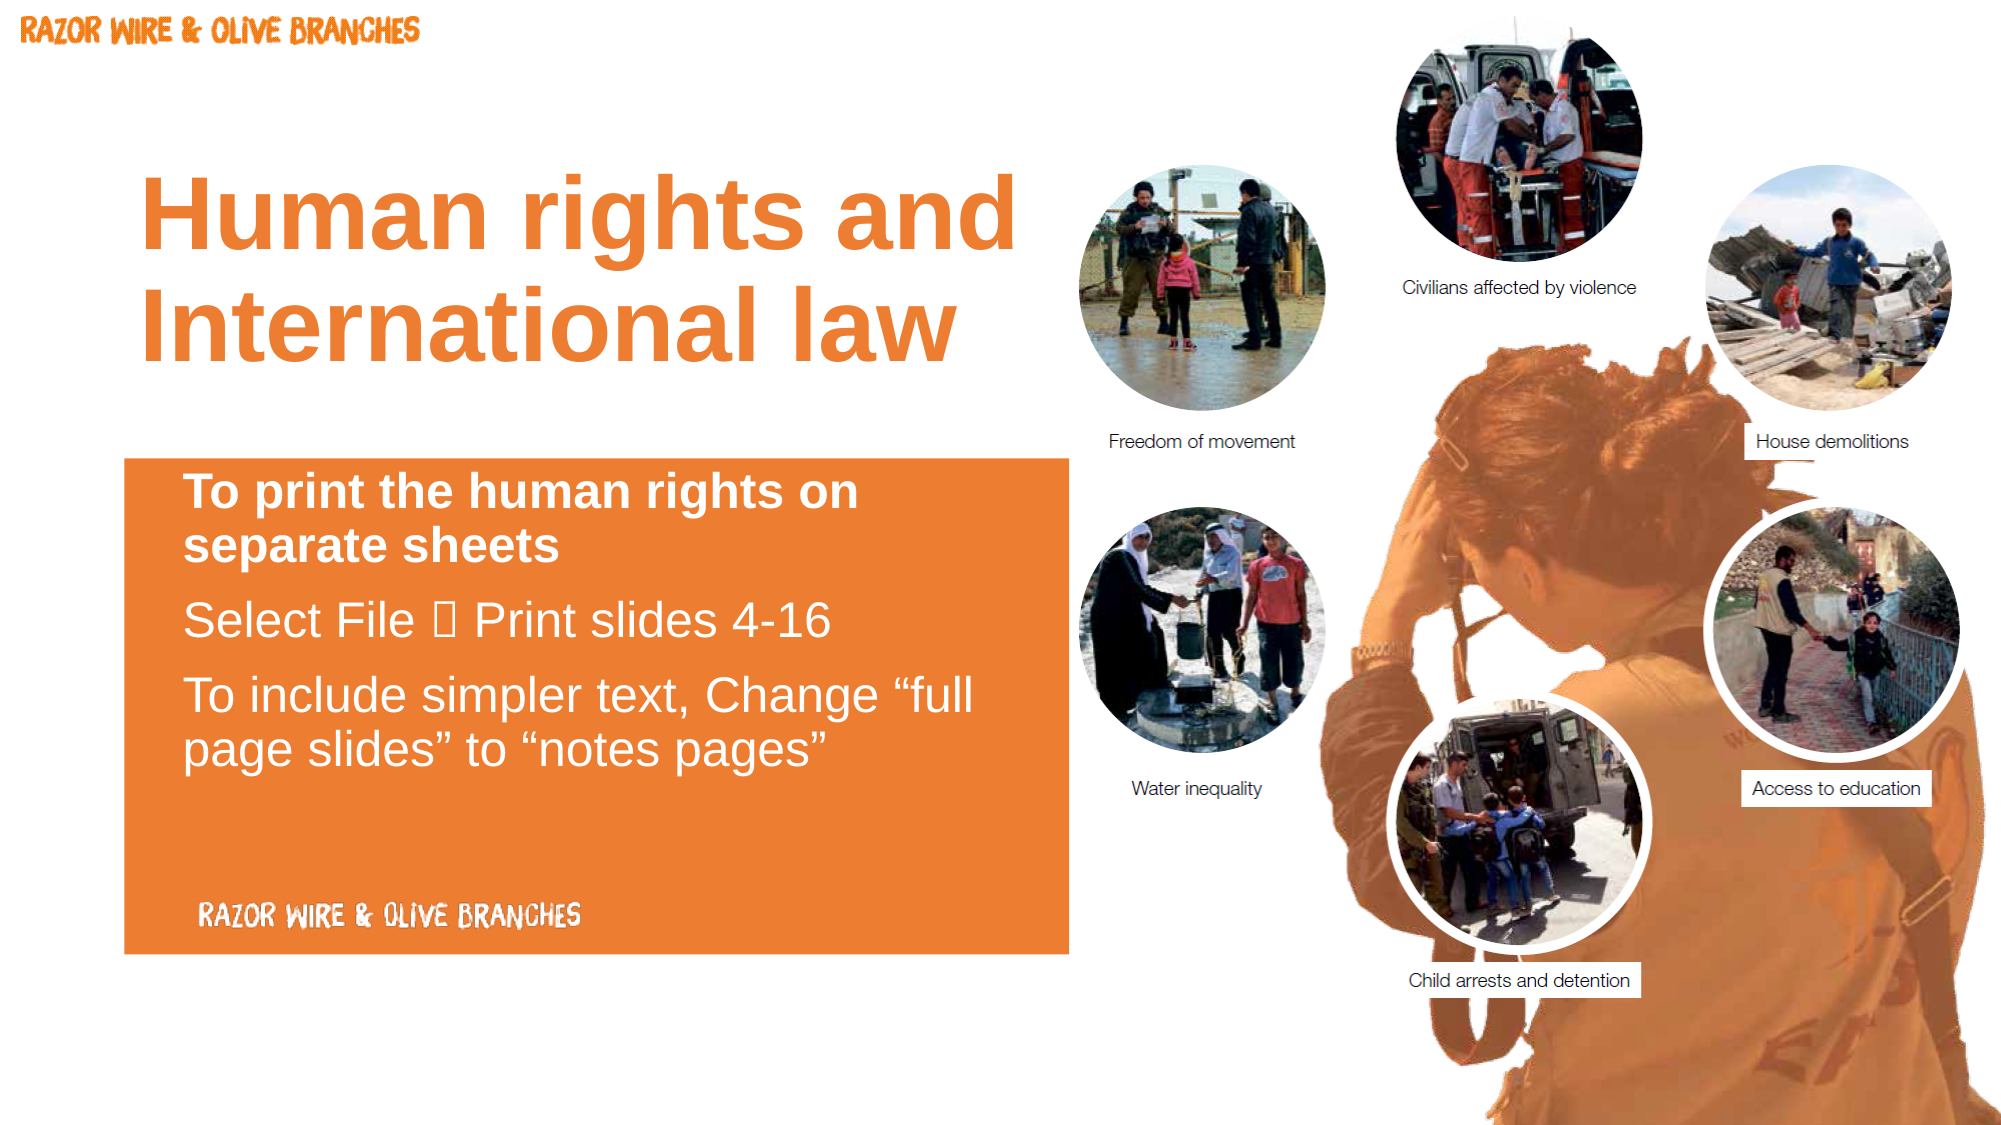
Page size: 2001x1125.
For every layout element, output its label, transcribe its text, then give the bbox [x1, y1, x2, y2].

picture [1046, 0, 2000, 1125]
picture [196, 900, 584, 930]
title Human rights and International law [124, 0, 1046, 392]
text_box To print the human rights on separate sheets Select File  Print slides 4-16 To include simpler text, Change “full page slides” to “notes pages” [124, 458, 1046, 955]
